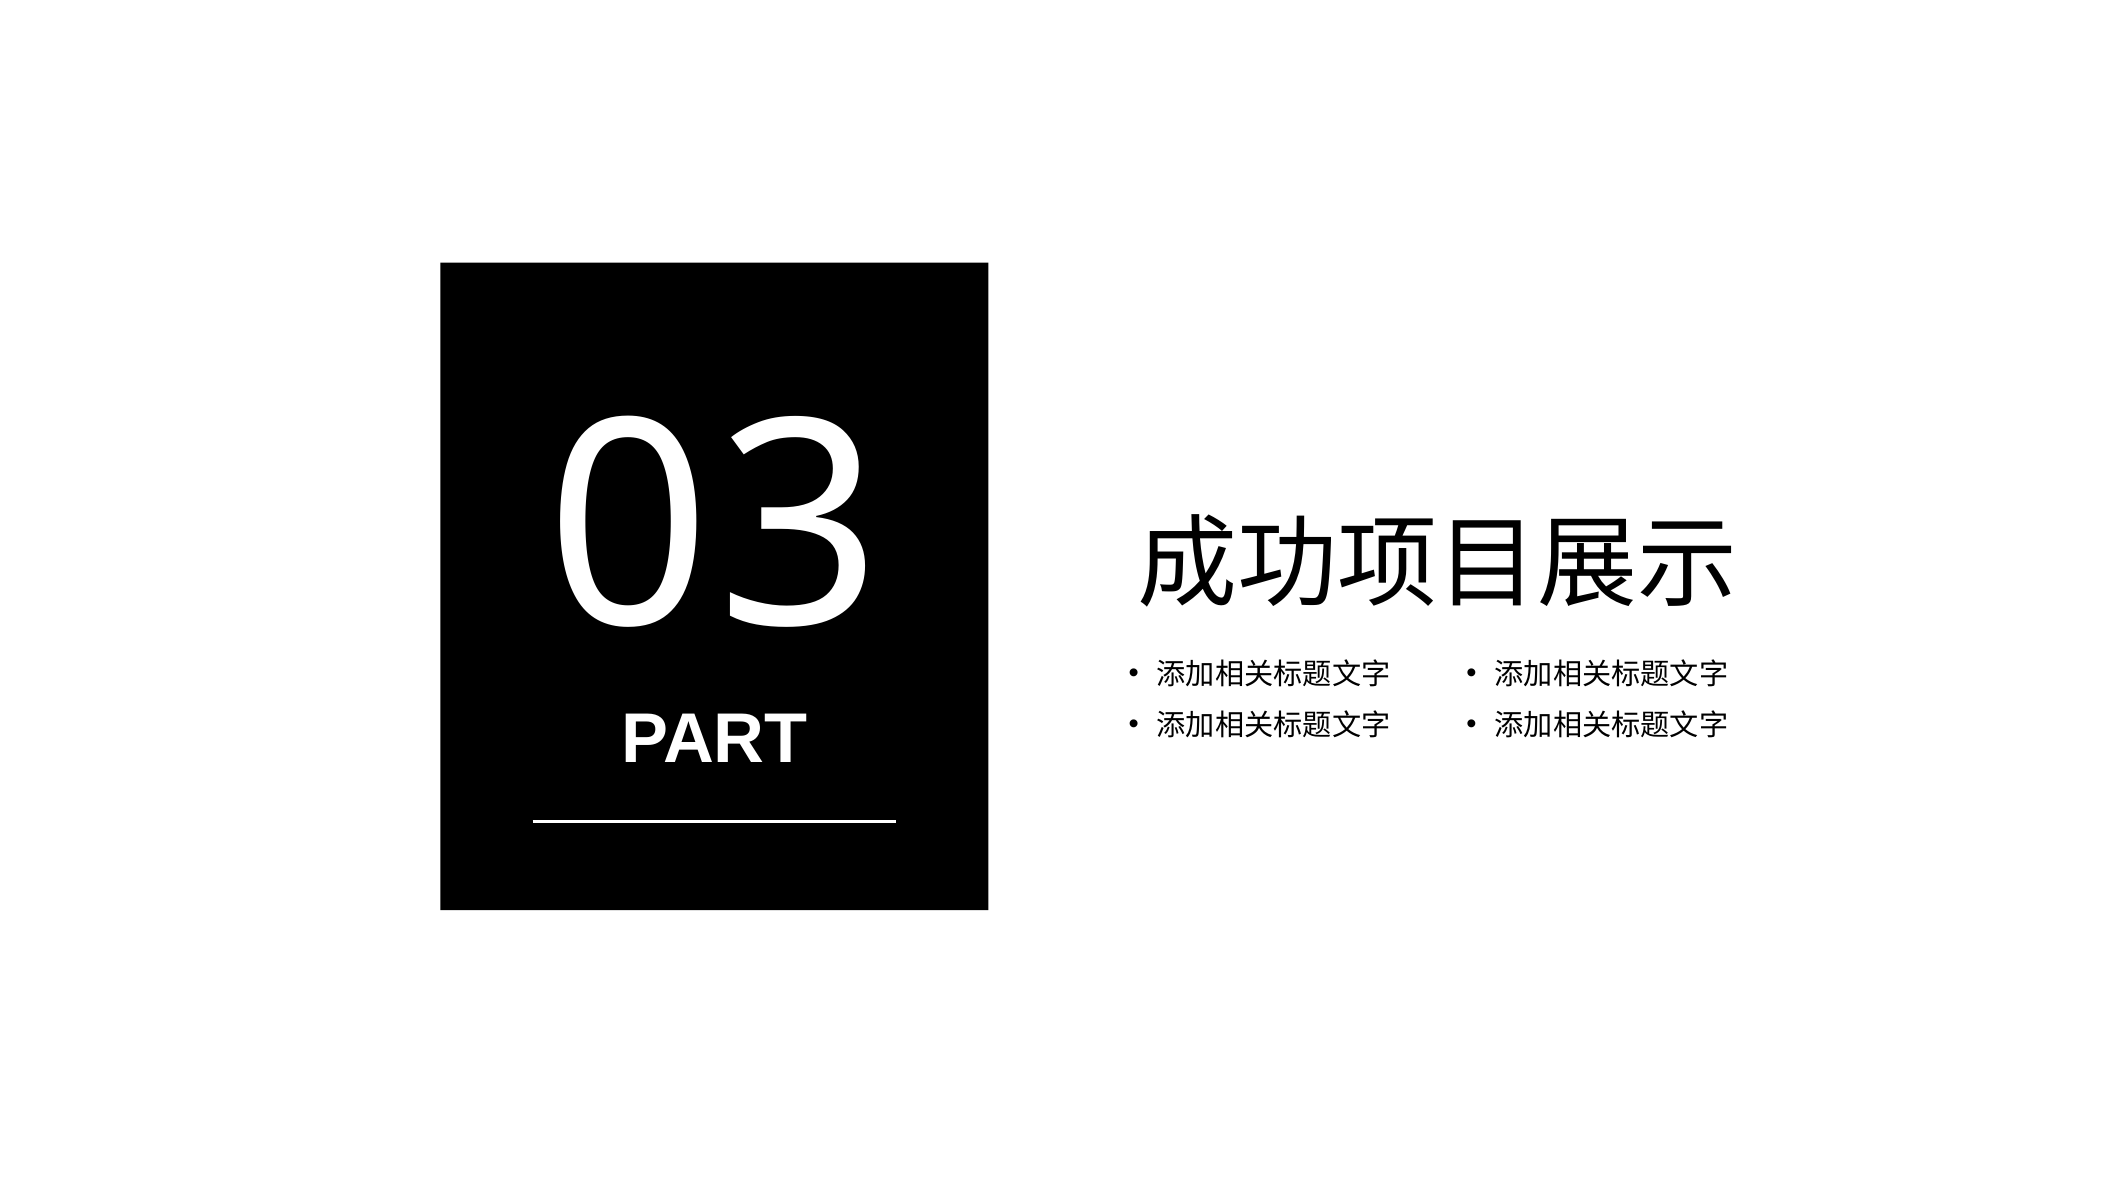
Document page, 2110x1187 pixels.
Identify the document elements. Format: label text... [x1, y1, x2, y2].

text_box 添加相关标题文字 [1466, 705, 1768, 741]
text_box 添加相关标题文字 [1128, 705, 1430, 741]
text_box 添加相关标题文字 [1466, 654, 1768, 690]
text_box 03 [475, 330, 954, 690]
text_box 添加相关标题文字 [1128, 654, 1430, 690]
text_box PART [513, 692, 916, 777]
text_box 成功项目展示 [1137, 498, 1847, 619]
text_box [439, 261, 989, 911]
